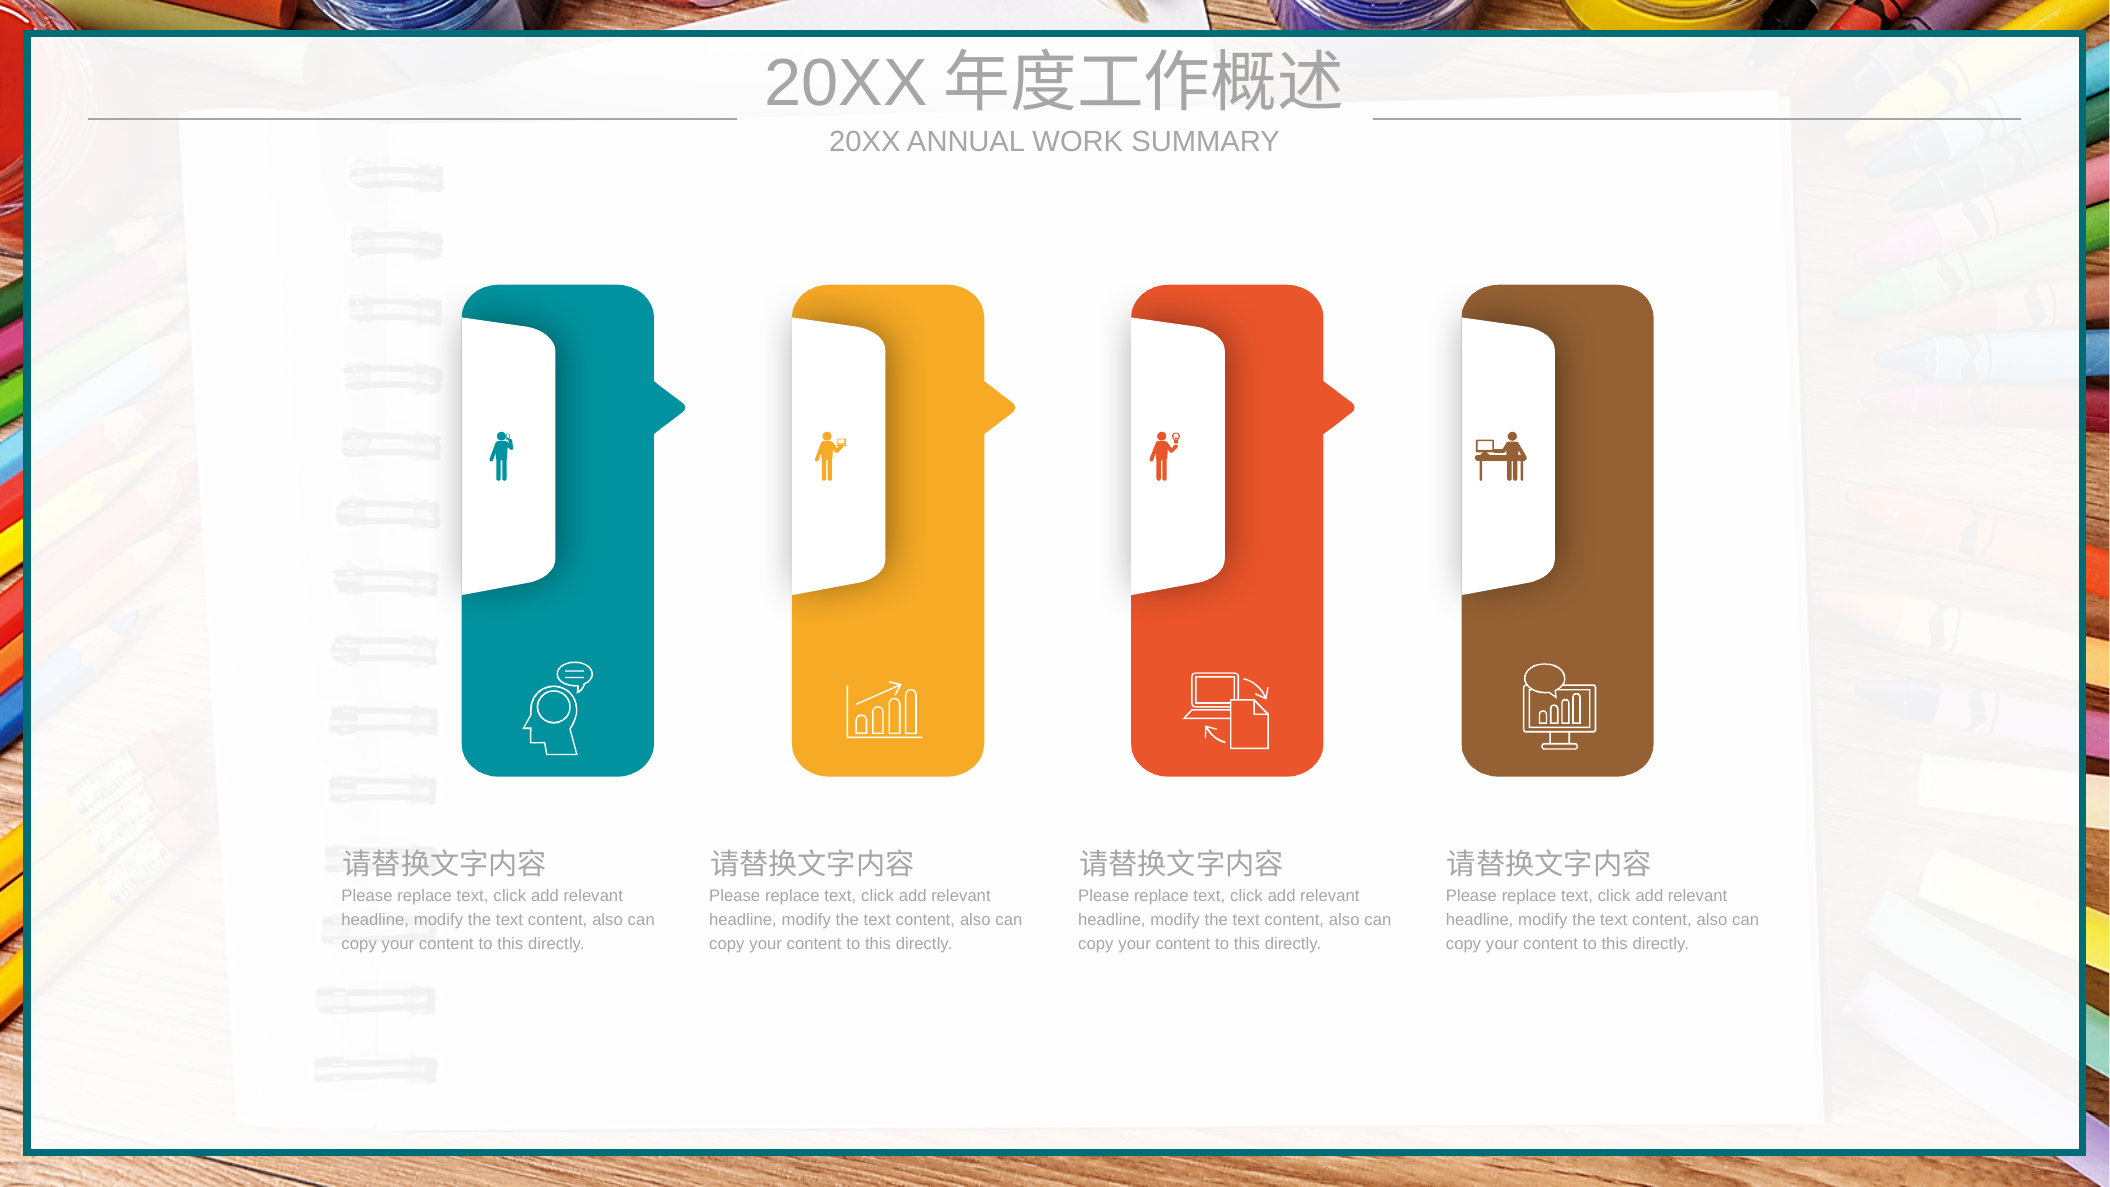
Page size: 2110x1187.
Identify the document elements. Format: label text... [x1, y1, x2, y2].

text_box [1131, 284, 1355, 661]
text_box Please replace text, click add relevant headline, modify the text content, also can copy your content to this directly. [1431, 873, 1782, 960]
text_box 20XX年度工作概述 [730, 38, 1379, 119]
text_box [1461, 284, 1654, 777]
text_box 请替换文字内容 [1432, 831, 1667, 888]
text_box 20XX ANNUAL WORK SUMMARY [824, 122, 1285, 158]
text_box [791, 284, 1016, 661]
text_box 请替换文字内容 [327, 831, 563, 888]
text_box [461, 284, 686, 777]
text_box Please replace text, click add relevant headline, modify the text content, also can copy your content to this directly. [694, 873, 1045, 960]
text_box [794, 756, 982, 777]
text_box [1133, 756, 1321, 777]
text_box 请替换文字内容 [695, 831, 930, 888]
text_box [1461, 317, 1555, 596]
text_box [461, 317, 556, 596]
picture [0, 0, 2110, 1187]
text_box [522, 661, 1597, 756]
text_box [791, 317, 886, 596]
text_box 请替换文字内容 [1064, 831, 1299, 888]
text_box Please replace text, click add relevant headline, modify the text content, also can copy your content to this directly. [326, 873, 677, 960]
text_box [1131, 317, 1225, 596]
text_box Please replace text, click add relevant headline, modify the text content, also can copy your content to this directly. [1063, 873, 1414, 960]
